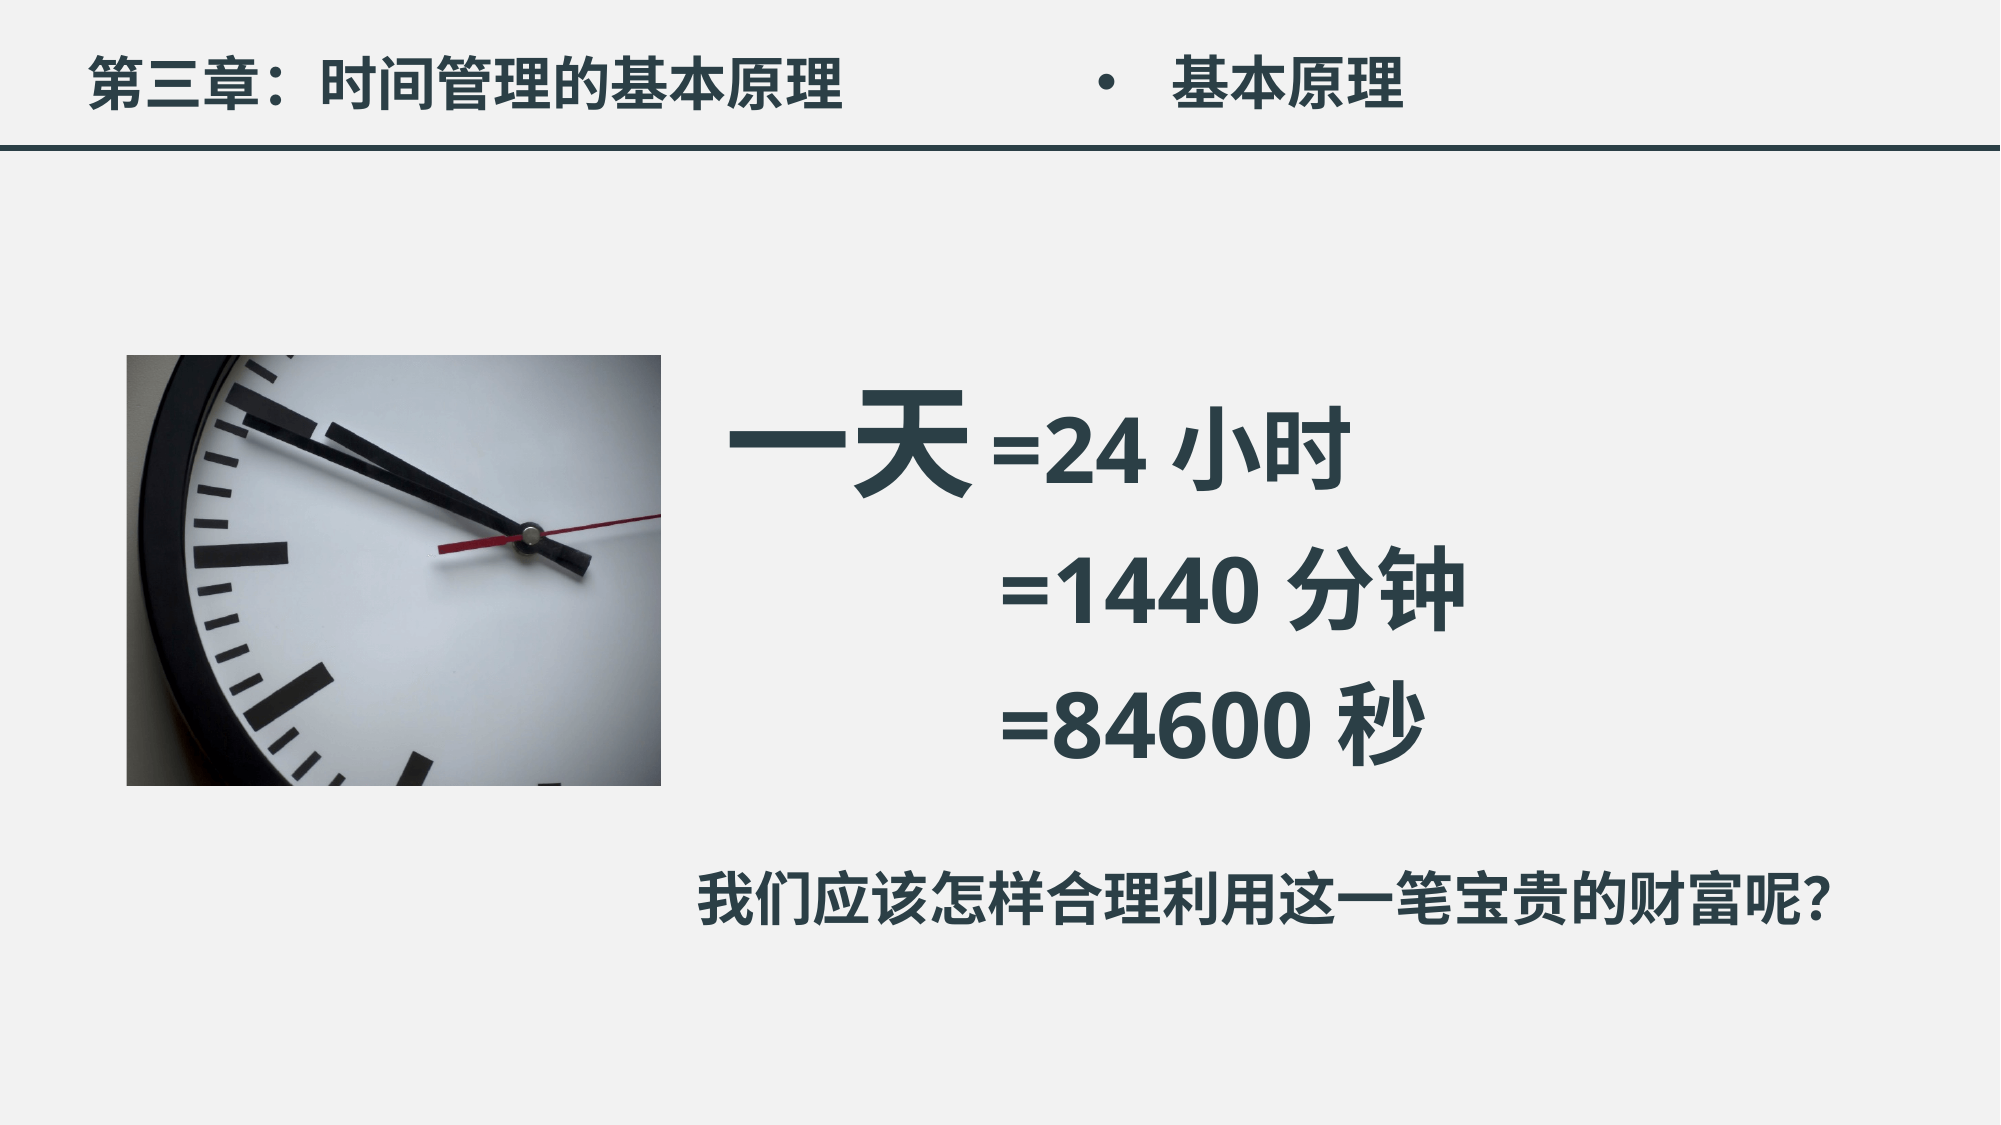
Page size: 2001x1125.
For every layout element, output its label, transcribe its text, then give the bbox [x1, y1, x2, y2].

text_box 我们应该怎样合理利用这一笔宝贵的财富呢？ [681, 854, 1877, 939]
picture [126, 355, 665, 786]
text_box 基本原理 [1081, 39, 1481, 124]
text_box 第三章：时间管理的基本原理 [71, 39, 859, 125]
text_box =1440分钟 [985, 524, 1483, 649]
text_box 一天 [710, 355, 990, 521]
text_box =24小时 [975, 384, 1369, 510]
text_box =84600秒 [984, 659, 1444, 784]
